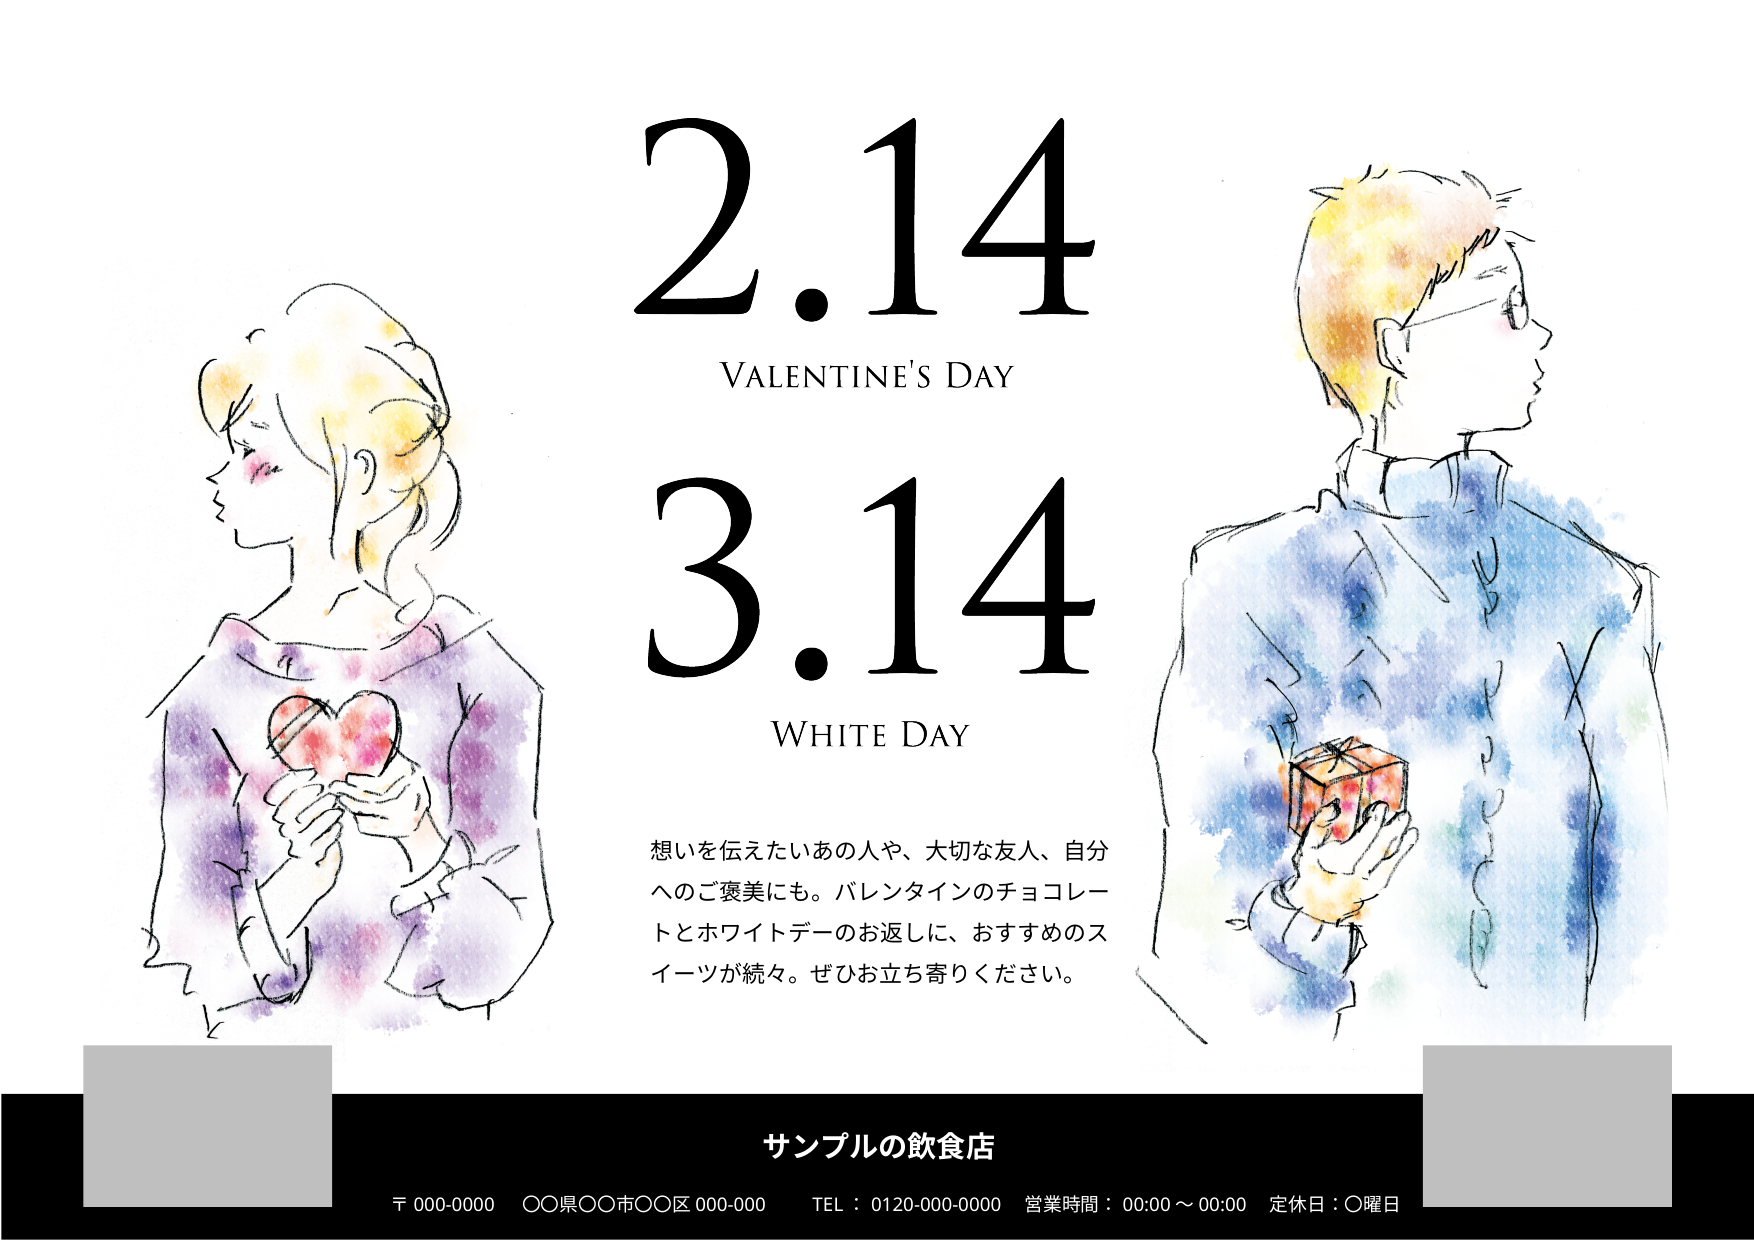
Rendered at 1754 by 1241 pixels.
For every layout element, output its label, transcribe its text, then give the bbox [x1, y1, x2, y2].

text_box [1422, 1109, 1673, 1208]
text_box サンプルの飲食店 [661, 1121, 1097, 1171]
text_box [82, 1109, 333, 1208]
text_box 〒000-0000 〇〇県〇〇市〇〇区000-000 TEL：0120-000-0000 営業時間：00:00～00:00 定休日：〇曜日 [375, 1185, 1473, 1223]
picture [0, 118, 1754, 1109]
text_box [0, 1109, 1754, 1241]
